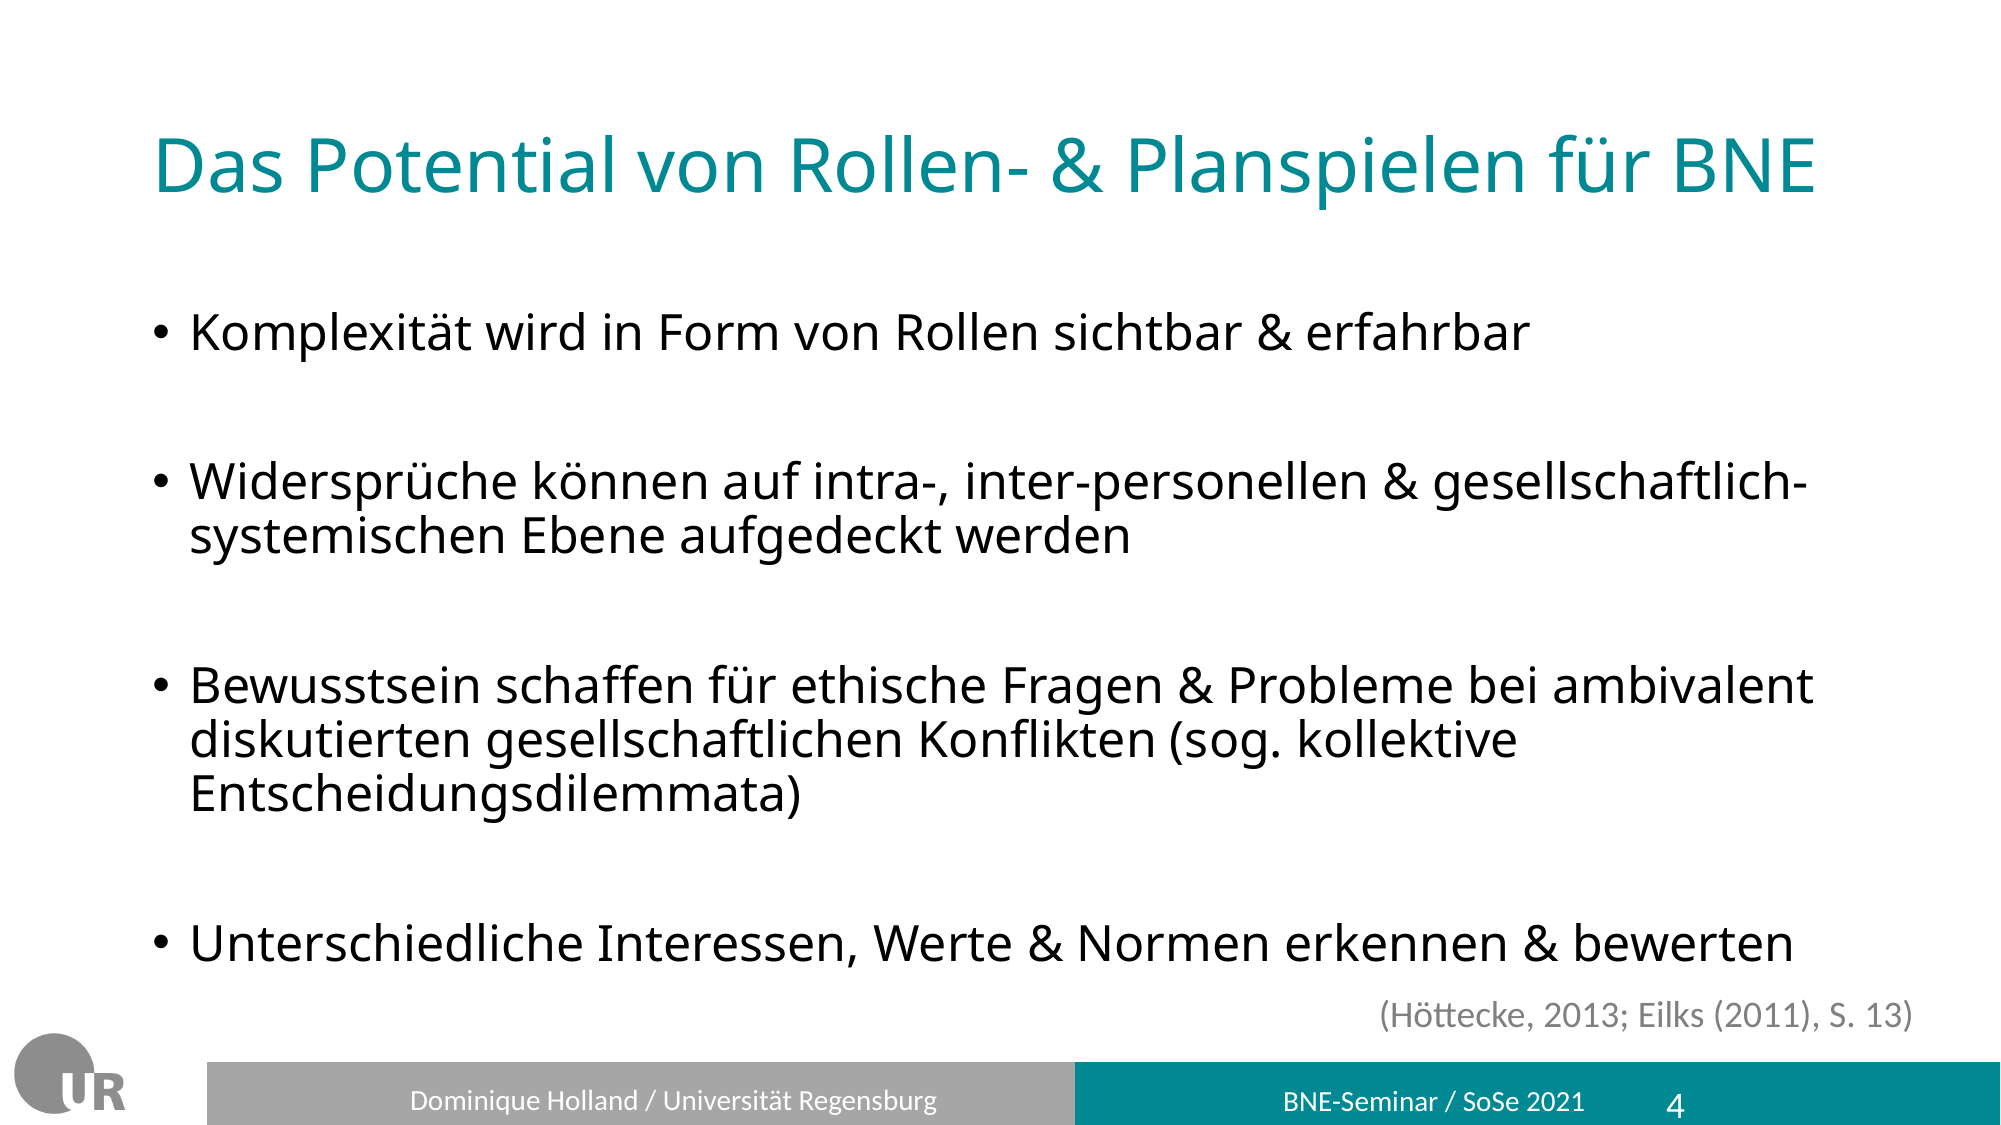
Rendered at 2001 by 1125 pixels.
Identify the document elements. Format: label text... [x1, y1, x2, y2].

picture [2, 1026, 138, 1125]
list Komplexität wird in Form von Rollen sichtbar & erfahrbar Widersprüche können auf intra-, inter-personellen & gesellschaftlich-systemischen Ebene aufgedeckt werden Bewusstsein schaffen für ethische Fragen & Probleme bei ambivalent diskutierten gesellschaftlichen Konflikten (sog. kollektive Entscheidungsdilemmata) Unterschiedliche Interessen, Werte & Normen erkennen & bewerten [137, 299, 1942, 1014]
text_box (Höttecke, 2013; Eilks (2011), S. 13) [1364, 982, 1938, 1043]
title Das Potential von Rollen- & Planspielen für BNE [137, 59, 1863, 278]
